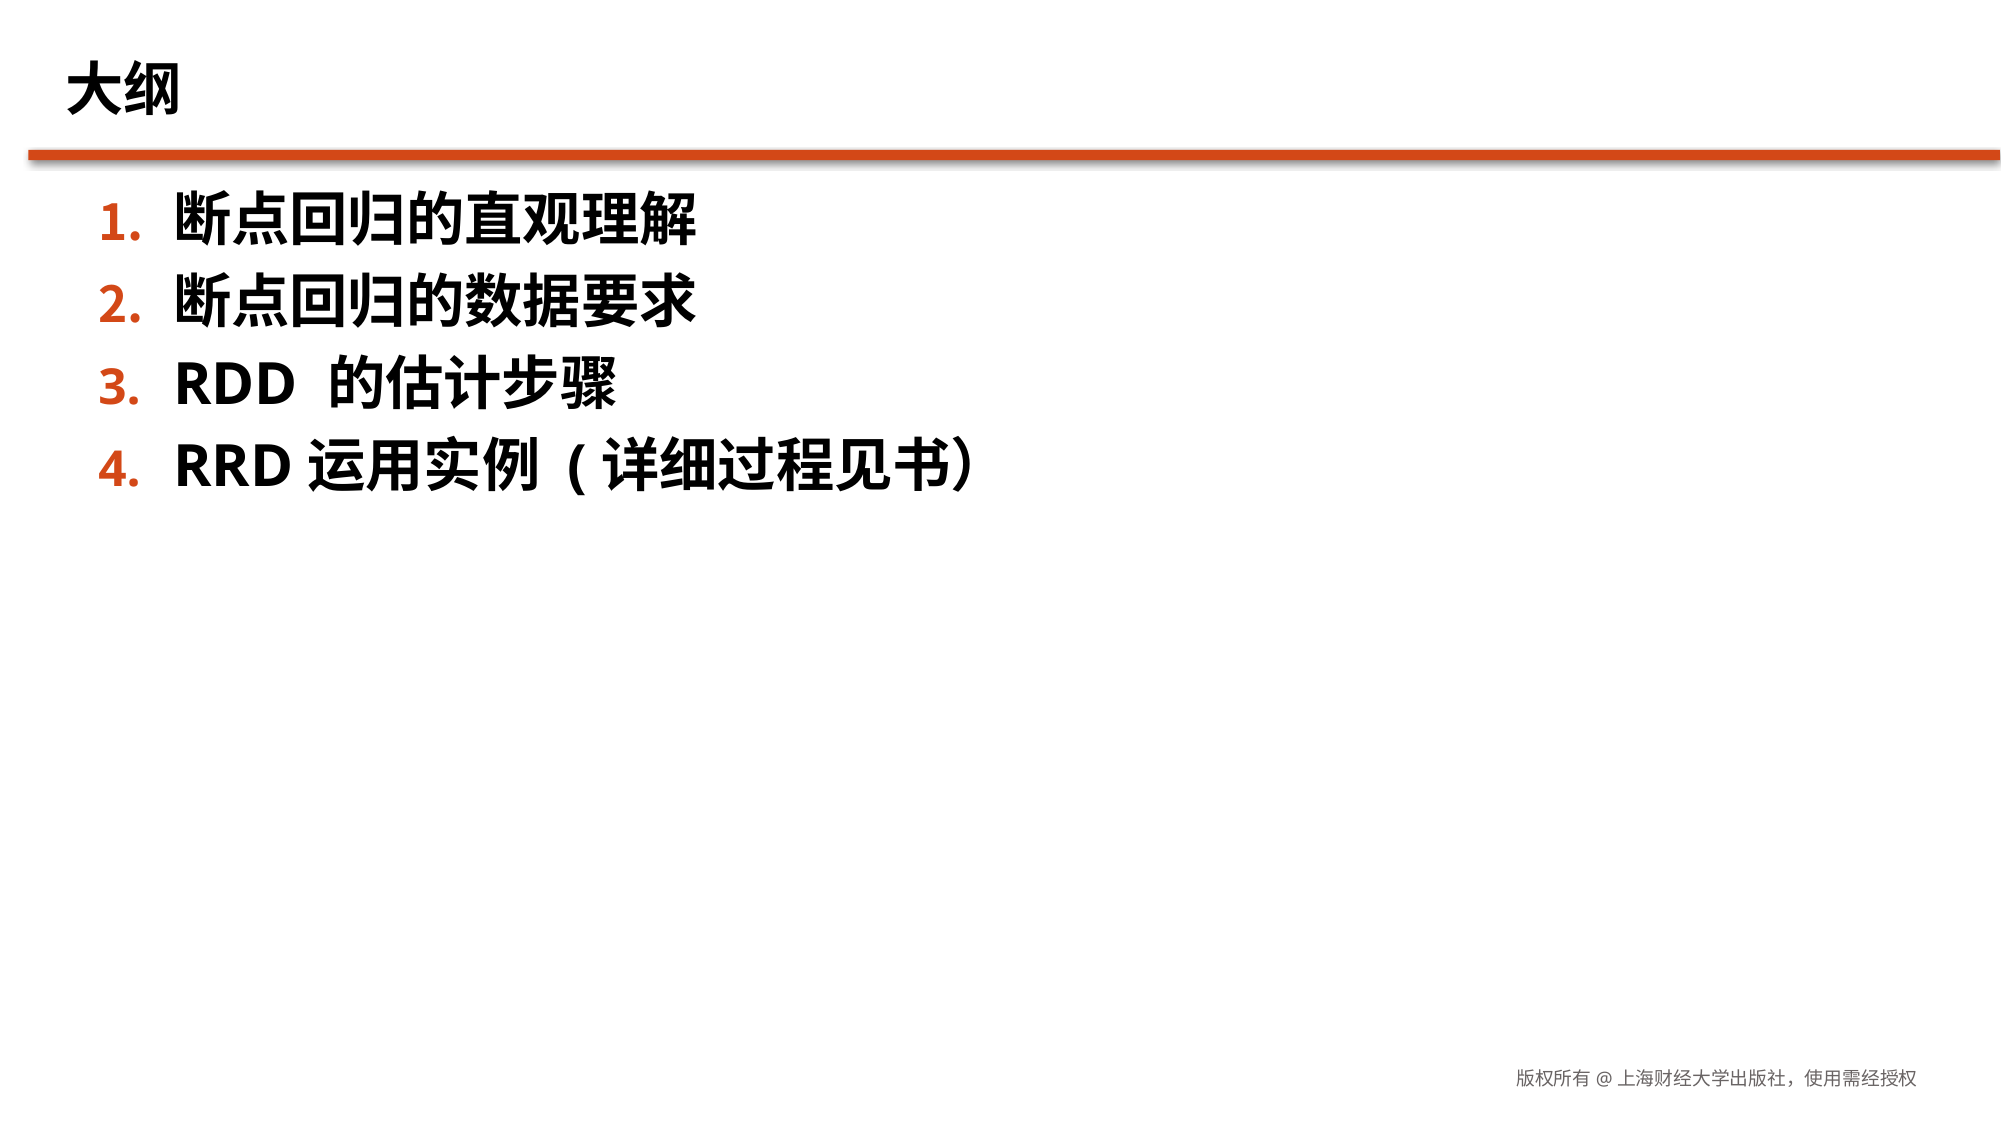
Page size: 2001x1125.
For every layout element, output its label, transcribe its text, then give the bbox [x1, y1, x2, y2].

title 大纲 [50, 50, 1825, 138]
list 断点回归的直观理解 断点回归的数据要求 RDD 的估计步骤 RRD运用实例 (详细过程见书） [83, 174, 1867, 1032]
footer 版权所有@上海财经大学出版社，使用需经授权 [1483, 1046, 1950, 1109]
